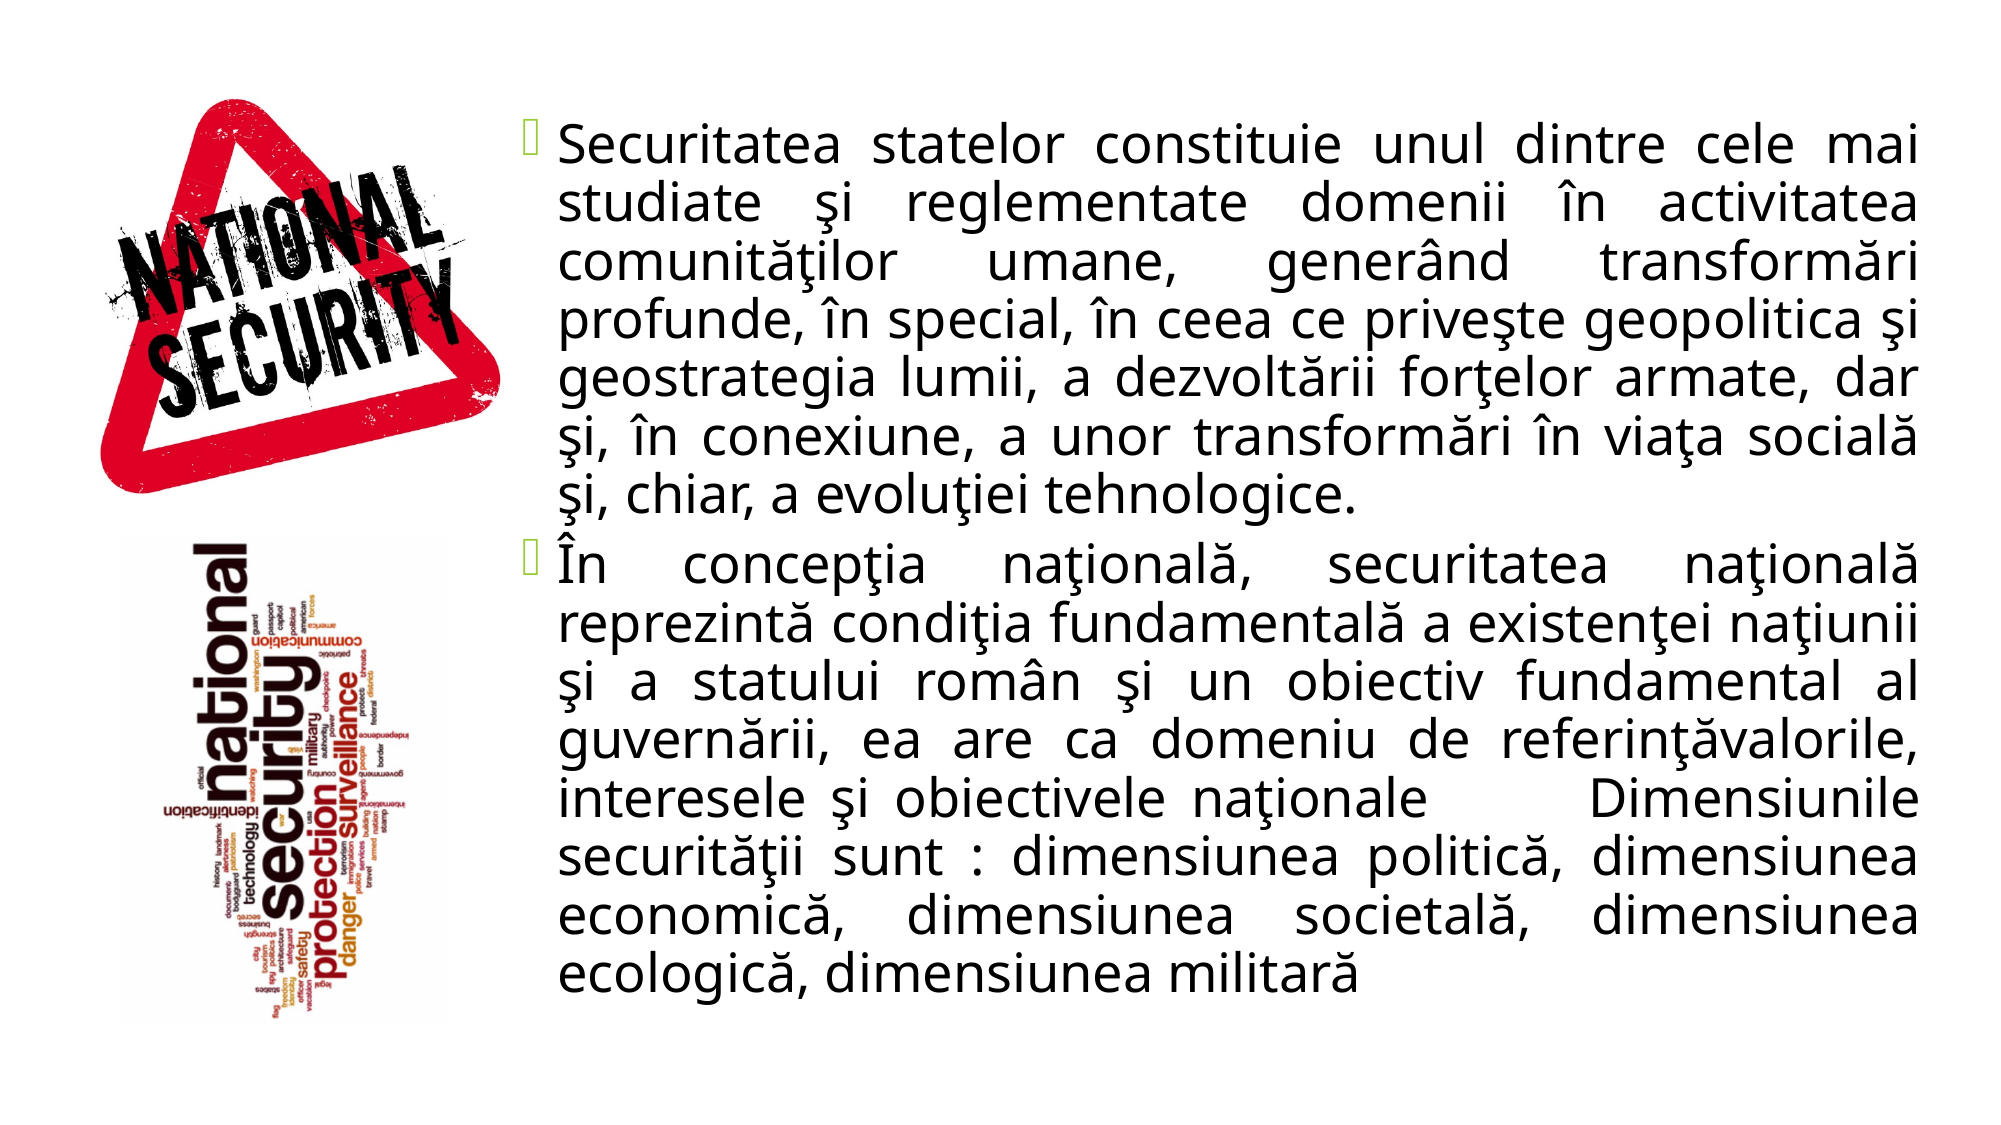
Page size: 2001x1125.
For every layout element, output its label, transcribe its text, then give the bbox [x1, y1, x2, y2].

picture [65, 84, 507, 516]
list Securitatea statelor constituie unul dintre cele mai studiate şi reglementate domenii în activitatea comunităţilor umane, generând transformări profunde, în special, în ceea ce priveşte geopolitica şi geostrategia lumii, a dezvoltării forţelor armate, dar şi, în conexiune, a unor transformări în viaţa socială şi, chiar, a evoluţiei tehnologice. În concepţia naţională, securitatea naţională reprezintă condiţia fundamentală a existenţei naţiunii şi a statului român şi un obiectiv fundamental al guvernării, ea are ca domeniu de referinţăvalorile, interesele şi obiectivele naţionale Dimensiunile securităţii sunt : dimensiunea politică, dimensiunea economică, dimensiunea societală, dimensiunea ecologică, dimensiunea militară [341, 109, 1929, 1076]
picture [38, 534, 534, 1027]
